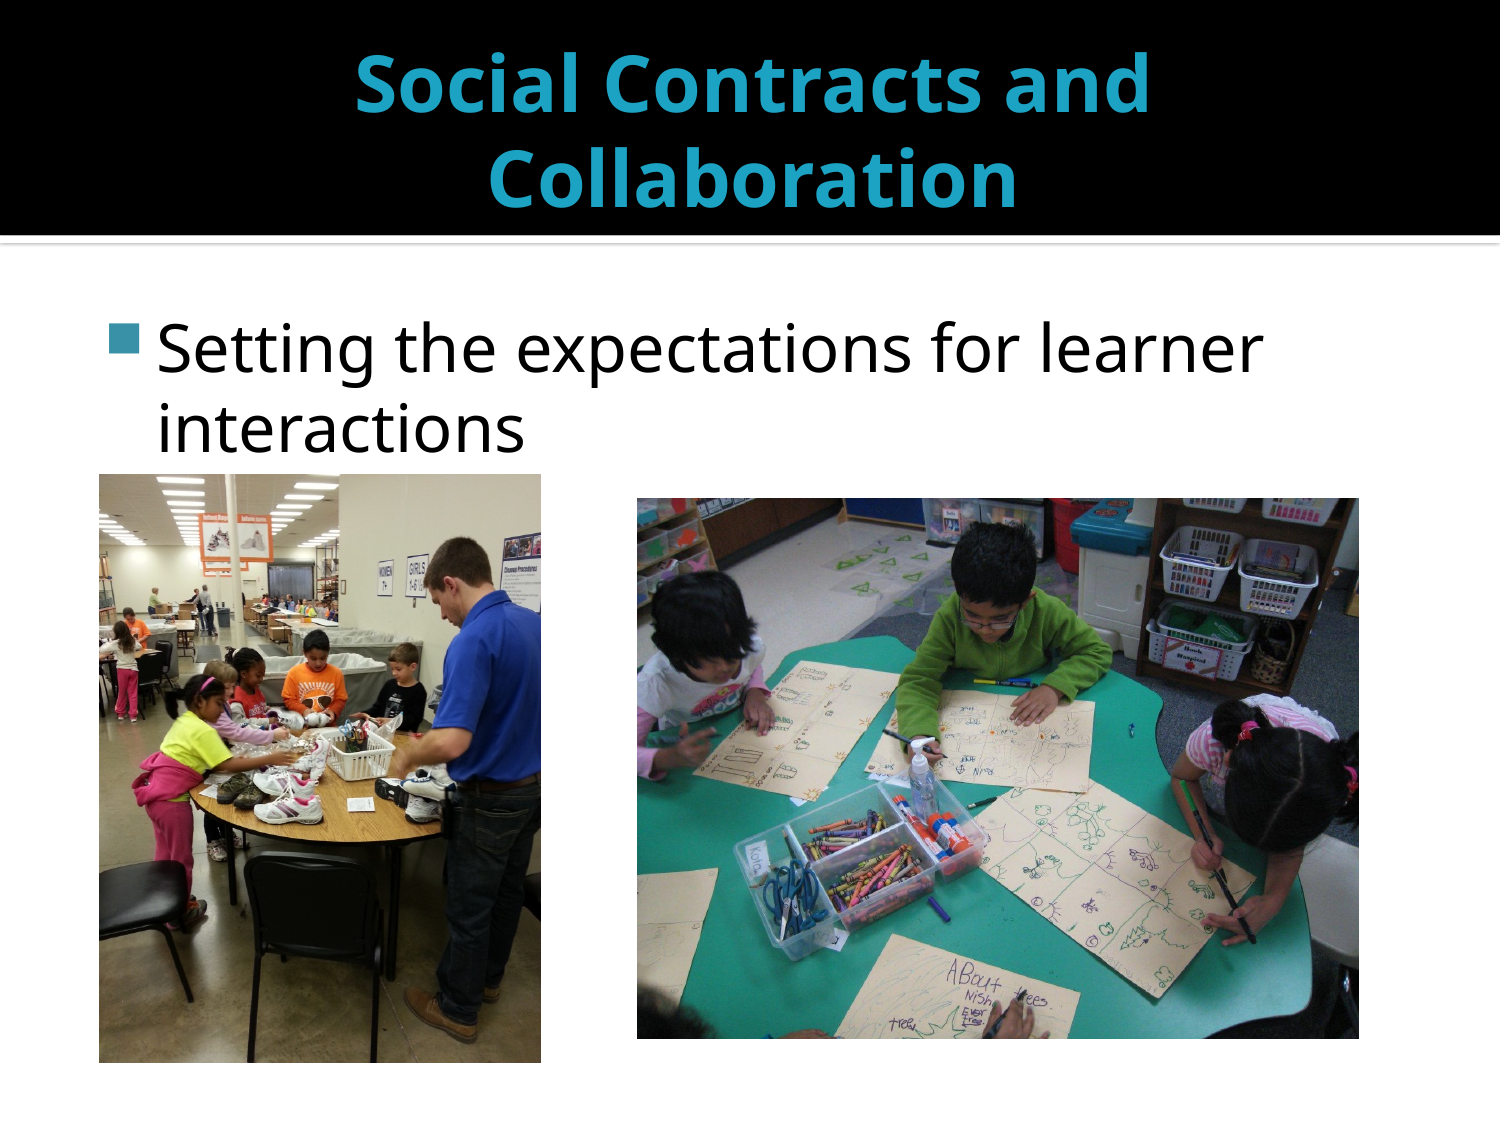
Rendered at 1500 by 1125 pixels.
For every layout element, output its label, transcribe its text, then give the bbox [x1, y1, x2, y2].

picture [637, 498, 1359, 1040]
picture [99, 474, 541, 1063]
list Setting the expectations for learner interactions [75, 291, 1425, 1050]
title Social Contracts and Collaboration [75, 25, 1425, 231]
